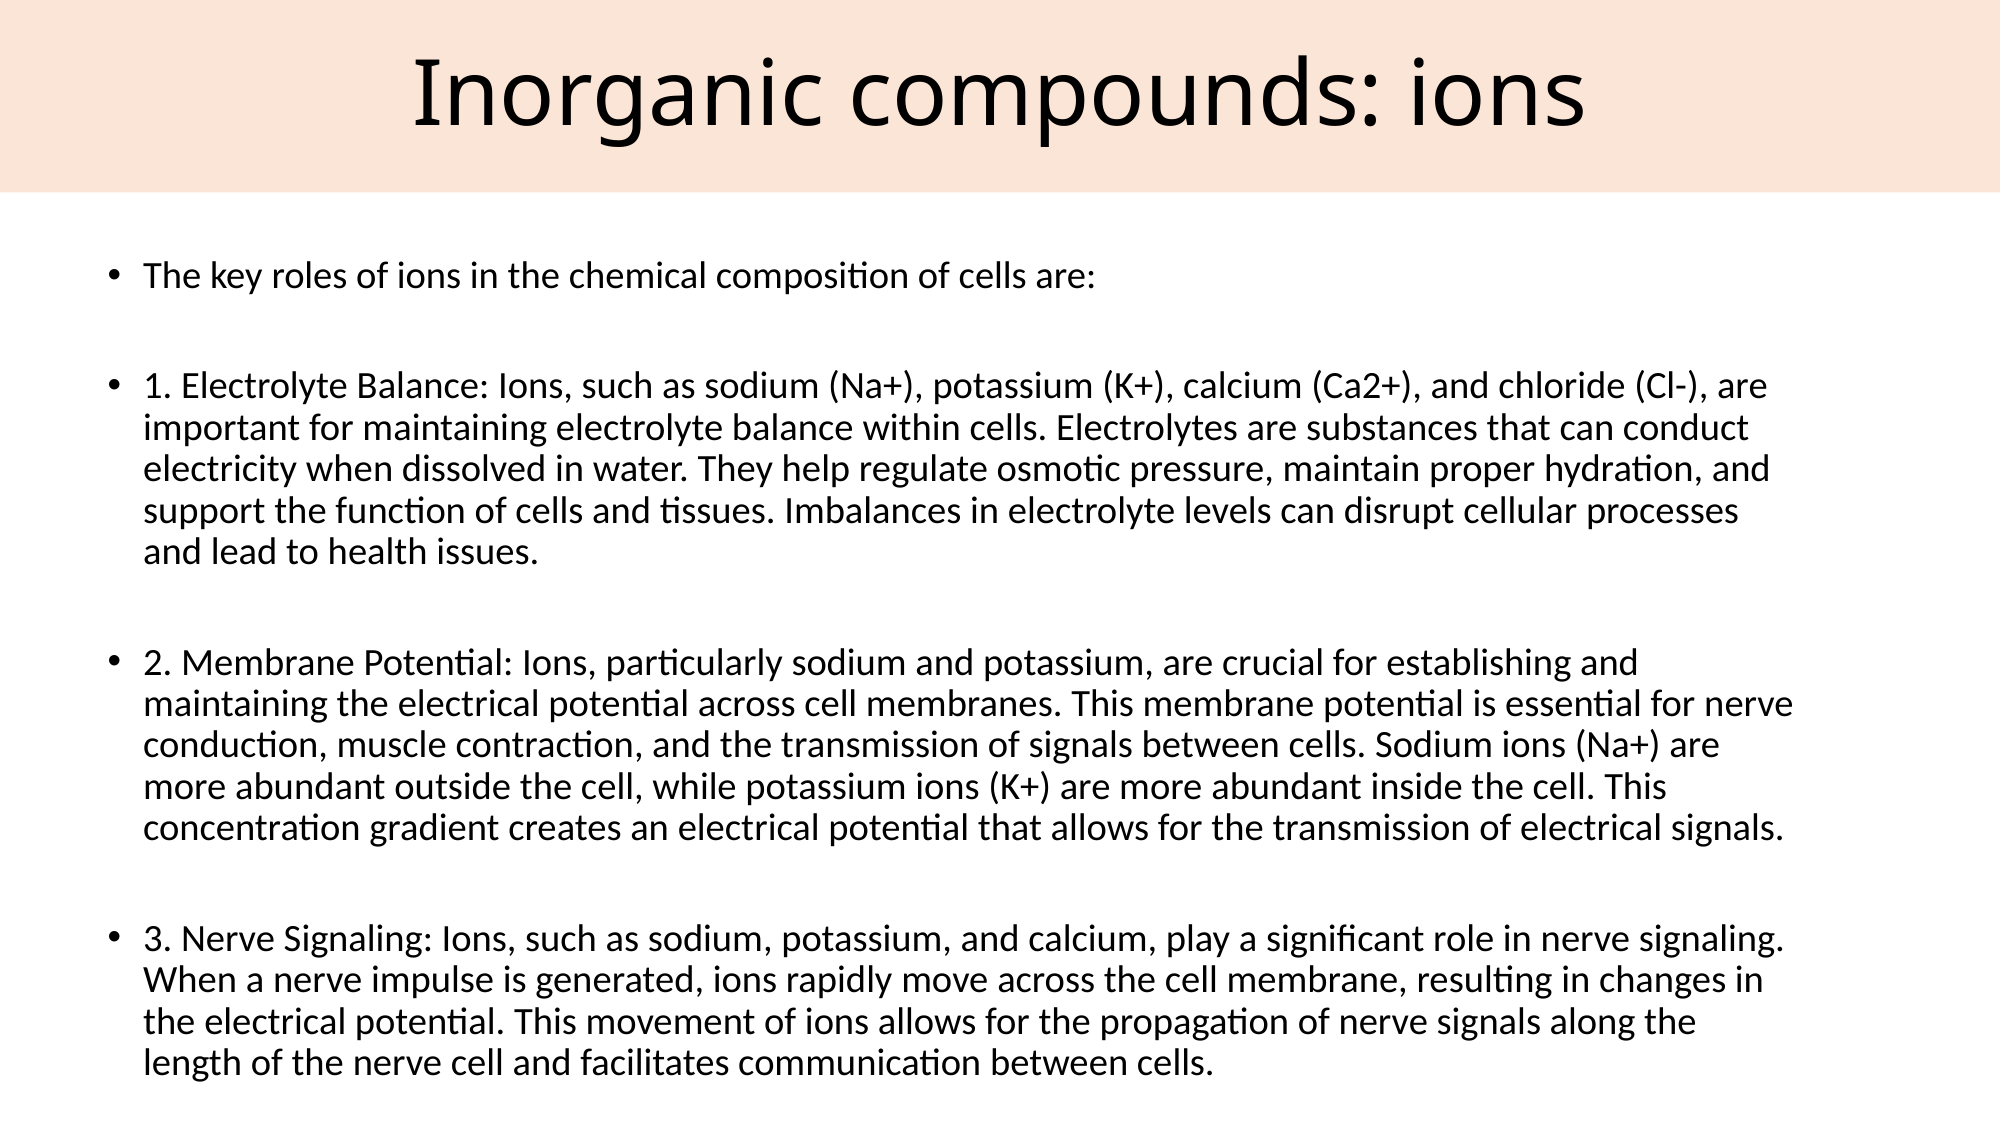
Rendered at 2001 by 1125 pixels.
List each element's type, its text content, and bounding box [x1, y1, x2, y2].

list The key roles of ions in the chemical composition of cells are: 1. Electrolyte Balance: Ions, such as sodium (Na+), potassium (K+), calcium (Ca2+), and chloride (Cl-), are important for maintaining electrolyte balance within cells. Electrolytes are substances that can conduct electricity when dissolved in water. They help regulate osmotic pressure, maintain proper hydration, and support the function of cells and tissues. Imbalances in electrolyte levels can disrupt cellular processes and lead to health issues. 2. Membrane Potential: Ions, particularly sodium and potassium, are crucial for establishing and maintaining the electrical potential across cell membranes. This membrane potential is essential for nerve conduction, muscle contraction, and the transmission of signals between cells. Sodium ions (Na+) are more abundant outside the cell, while potassium ions (K+) are more abundant inside the cell. This concentration gradient creates an electrical potential that allows for the transmission of electrical signals. 3. Nerve Signaling: Ions, such as sodium, potassium, and calcium, play a significant role in nerve signaling. When a nerve impulse is generated, ions rapidly move across the cell membrane, resulting in changes in the electrical potential. This movement of ions allows for the propagation of nerve signals along the length of the nerve cell and facilitates communication between cells. [92, 247, 1818, 1125]
text_box Inorganic compounds: ions [0, 0, 2000, 193]
